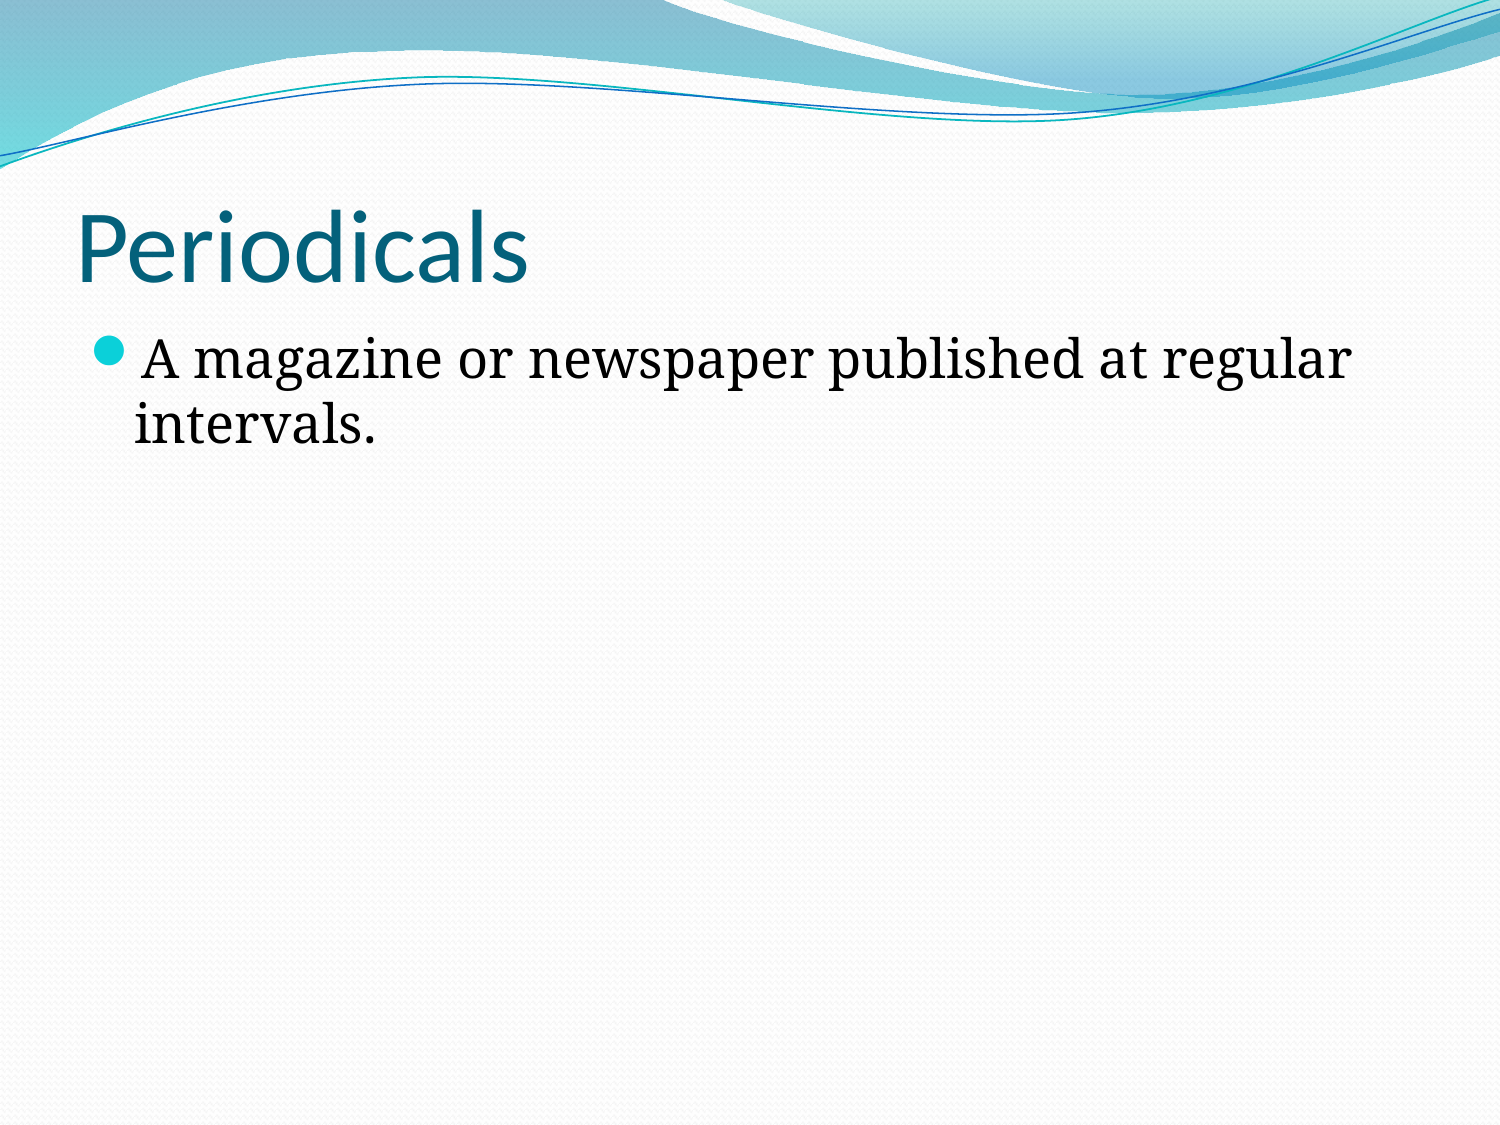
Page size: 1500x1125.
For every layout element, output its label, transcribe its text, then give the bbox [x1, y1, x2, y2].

list A magazine or newspaper published at regular intervals. [75, 317, 1425, 1038]
title Periodicals [75, 115, 1425, 303]
